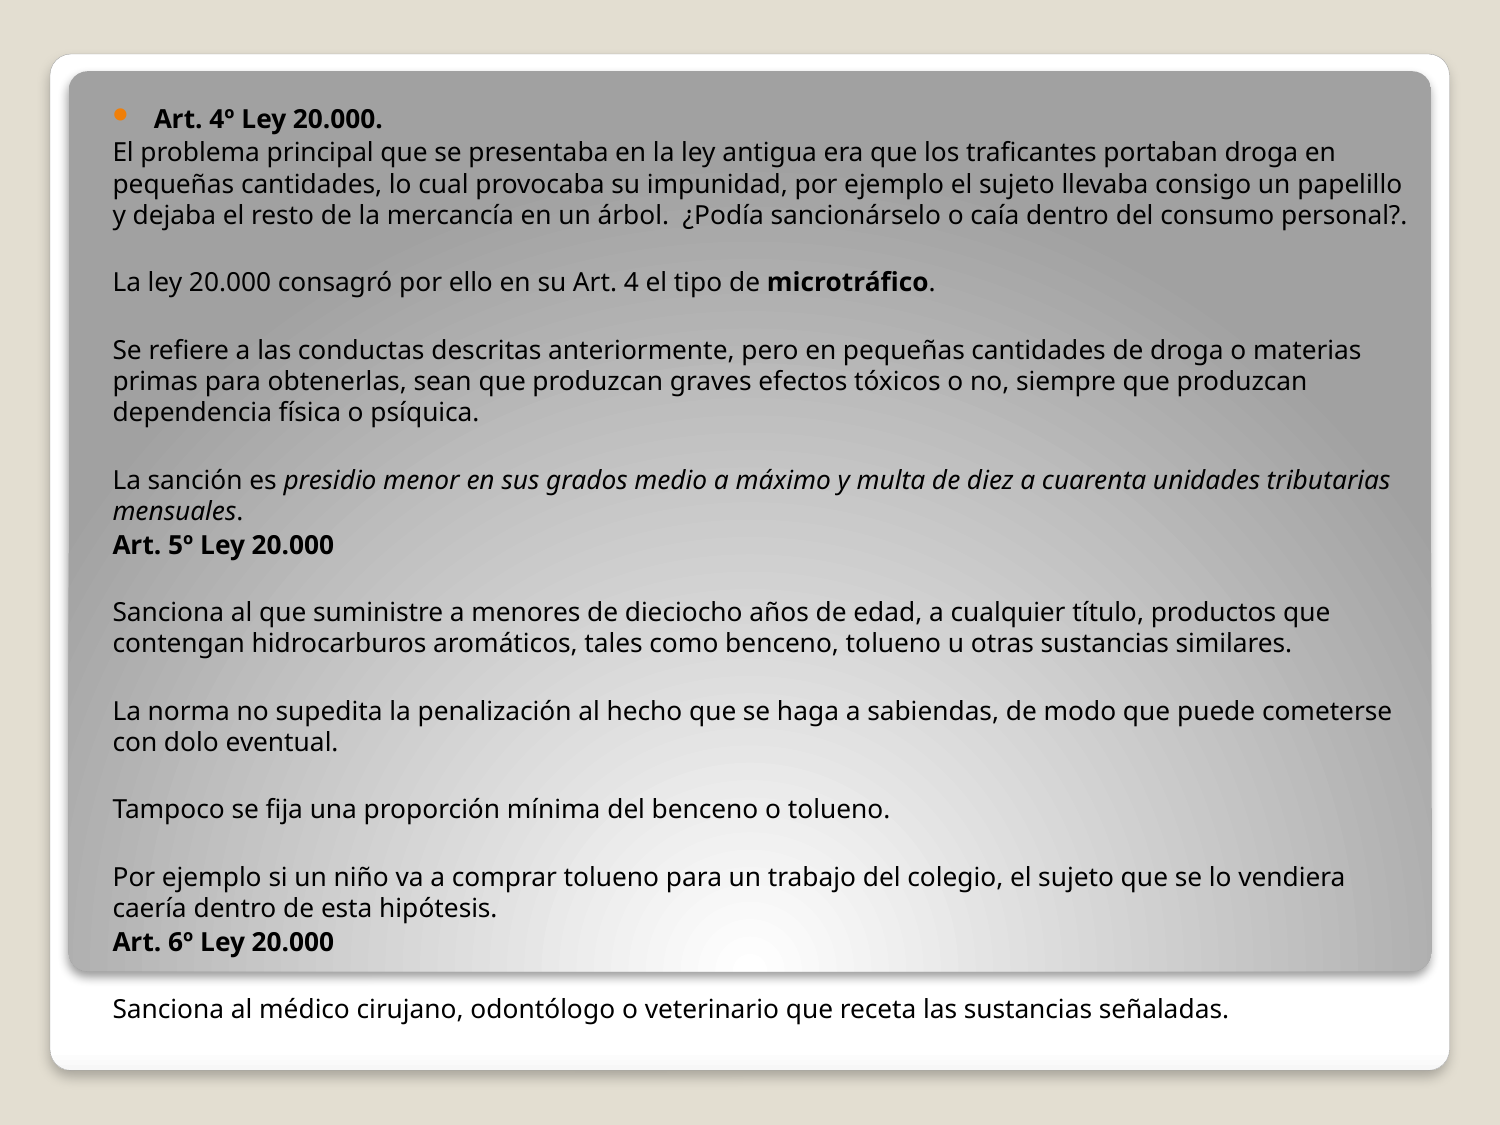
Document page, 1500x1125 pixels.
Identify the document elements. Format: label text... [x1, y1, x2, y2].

list Art. 4º Ley 20.000. El problema principal que se presentaba en la ley antigua era que los traficantes portaban droga en pequeñas cantidades, lo cual provocaba su impunidad, por ejemplo el sujeto llevaba consigo un papelillo y dejaba el resto de la mercancía en un árbol. ¿Podía sancionárselo o caía dentro del consumo personal?. La ley 20.000 consagró por ello en su Art. 4 el tipo de microtráfico. Se refiere a las conductas descritas anteriormente, pero en pequeñas cantidades de droga o materias primas para obtenerlas, sean que produzcan graves efectos tóxicos o no, siempre que produzcan dependencia física o psíquica. La sanción es presidio menor en sus grados medio a máximo y multa de diez a cuarenta unidades tributarias mensuales. Art. 5º Ley 20.000 Sanciona al que suministre a menores de dieciocho años de edad, a cualquier título, productos que contengan hidrocarburos aromáticos, tales como benceno, tolueno u otras sustancias similares. La norma no supedita la penalización al hecho que se haga a sabiendas, de modo que puede cometerse con dolo eventual. Tampoco se fija una proporción mínima del benceno o tolueno. Por ejemplo si un niño va a comprar tolueno para un trabajo del colegio, el sujeto que se lo vendiera caería dentro de esta hipótesis. Art. 6º Ley 20.000 Sanciona al médico cirujano, odontólogo o veterinario que receta las sustancias señaladas. [82, 86, 1425, 1047]
